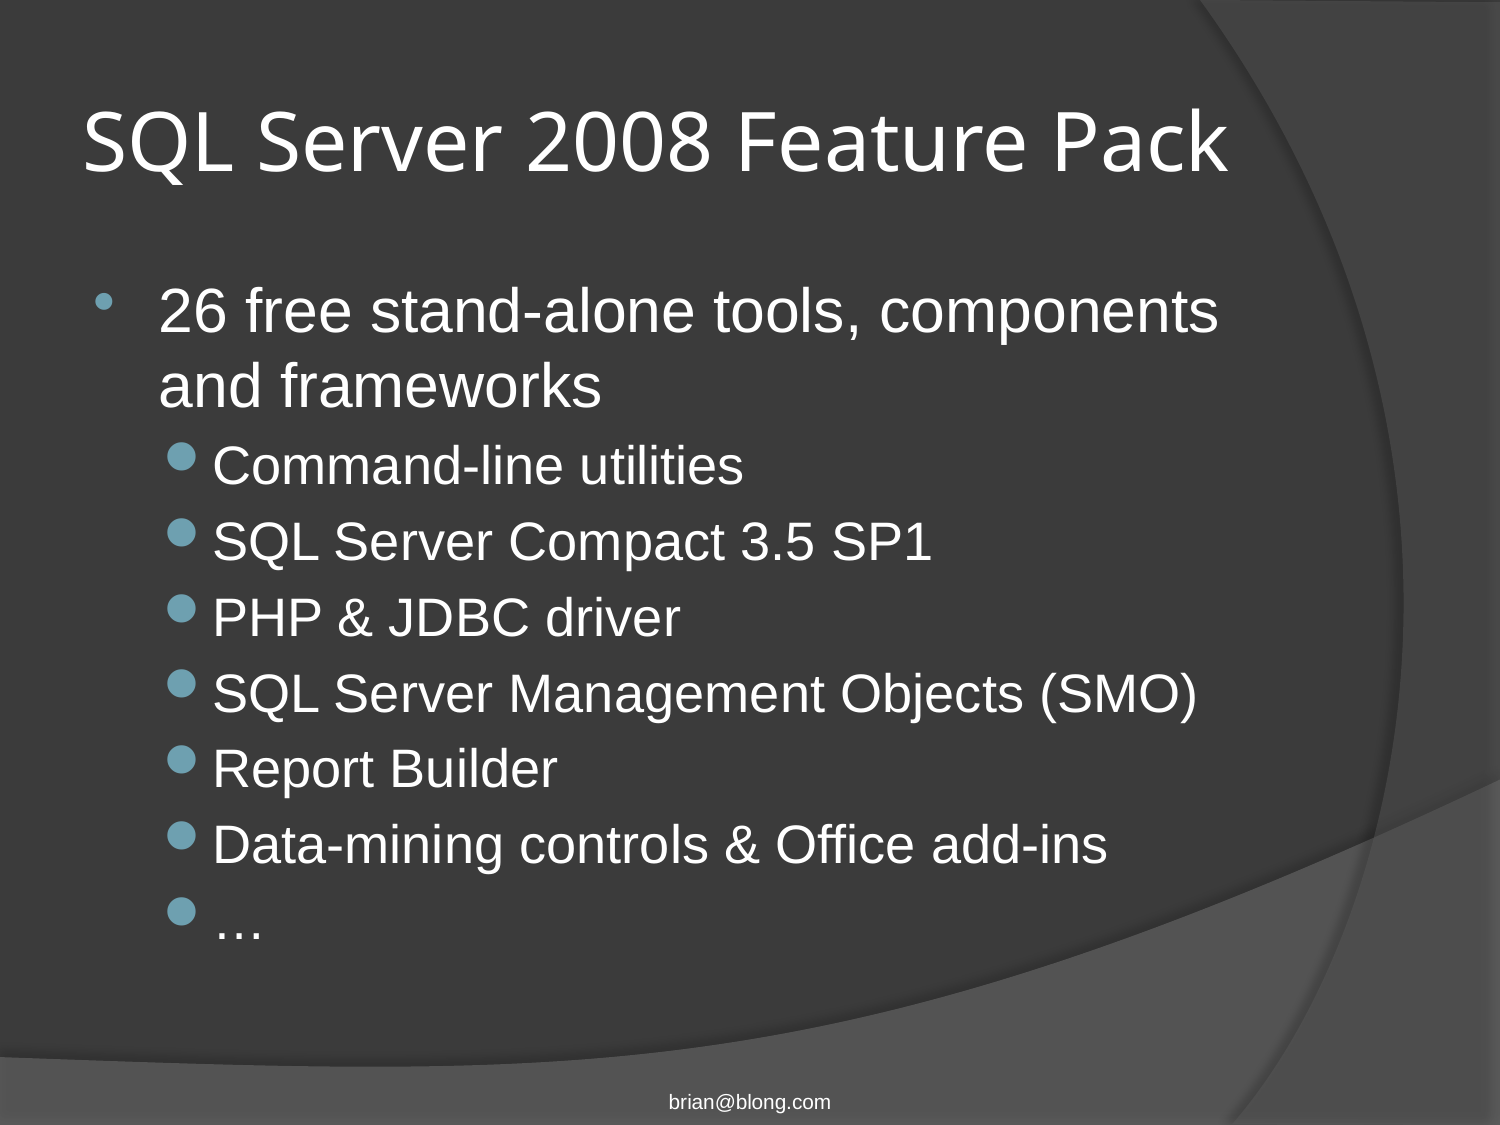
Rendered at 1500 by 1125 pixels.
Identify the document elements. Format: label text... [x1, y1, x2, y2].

title SQL Server 2008 Feature Pack [75, 45, 1300, 233]
list 26 free stand-alone tools, components and frameworks Command-line utilities SQL Server Compact 3.5 SP1 PHP & JDBC driver SQL Server Management Objects (SMO) Report Builder Data-mining controls & Office add-ins … [75, 262, 1300, 1005]
footer brian@blong.com [512, 1053, 988, 1114]
